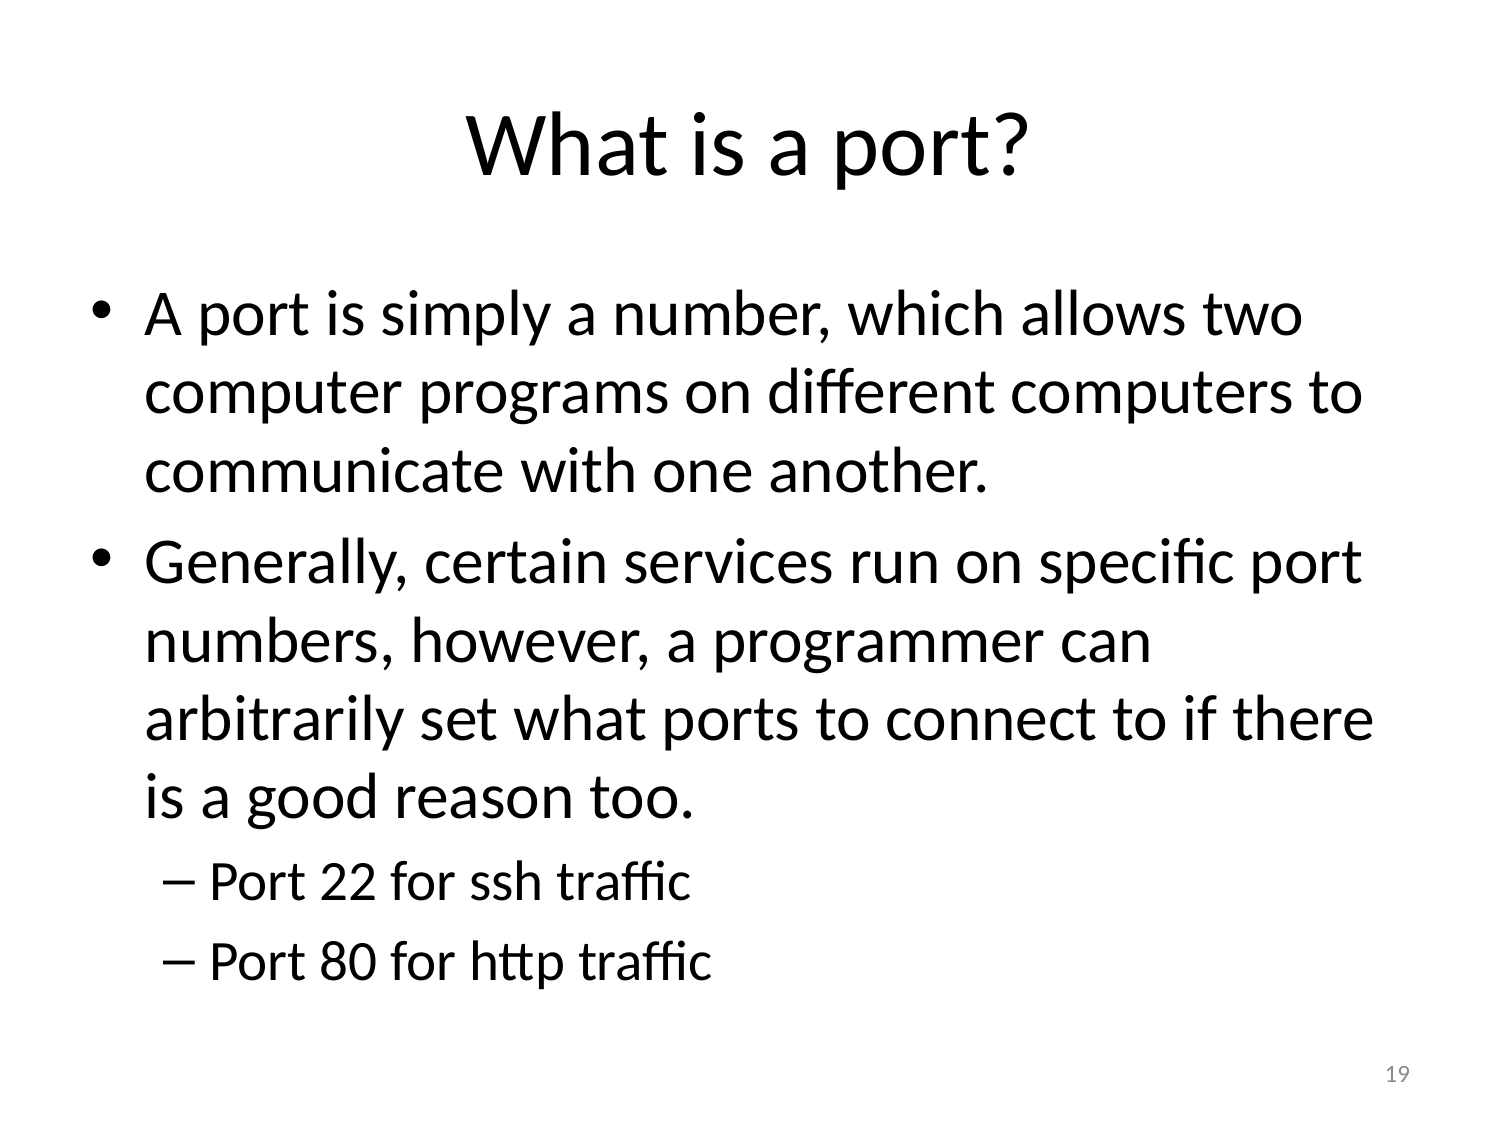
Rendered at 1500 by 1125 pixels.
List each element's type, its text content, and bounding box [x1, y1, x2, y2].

slide_number 19 [1074, 1042, 1425, 1103]
list A port is simply a number, which allows two computer programs on different computers to communicate with one another. Generally, certain services run on specific port numbers, however, a programmer can arbitrarily set what ports to connect to if there is a good reason too. Port 22 for ssh traffic Port 80 for http traffic [75, 262, 1425, 1005]
title What is a port? [75, 45, 1425, 233]
